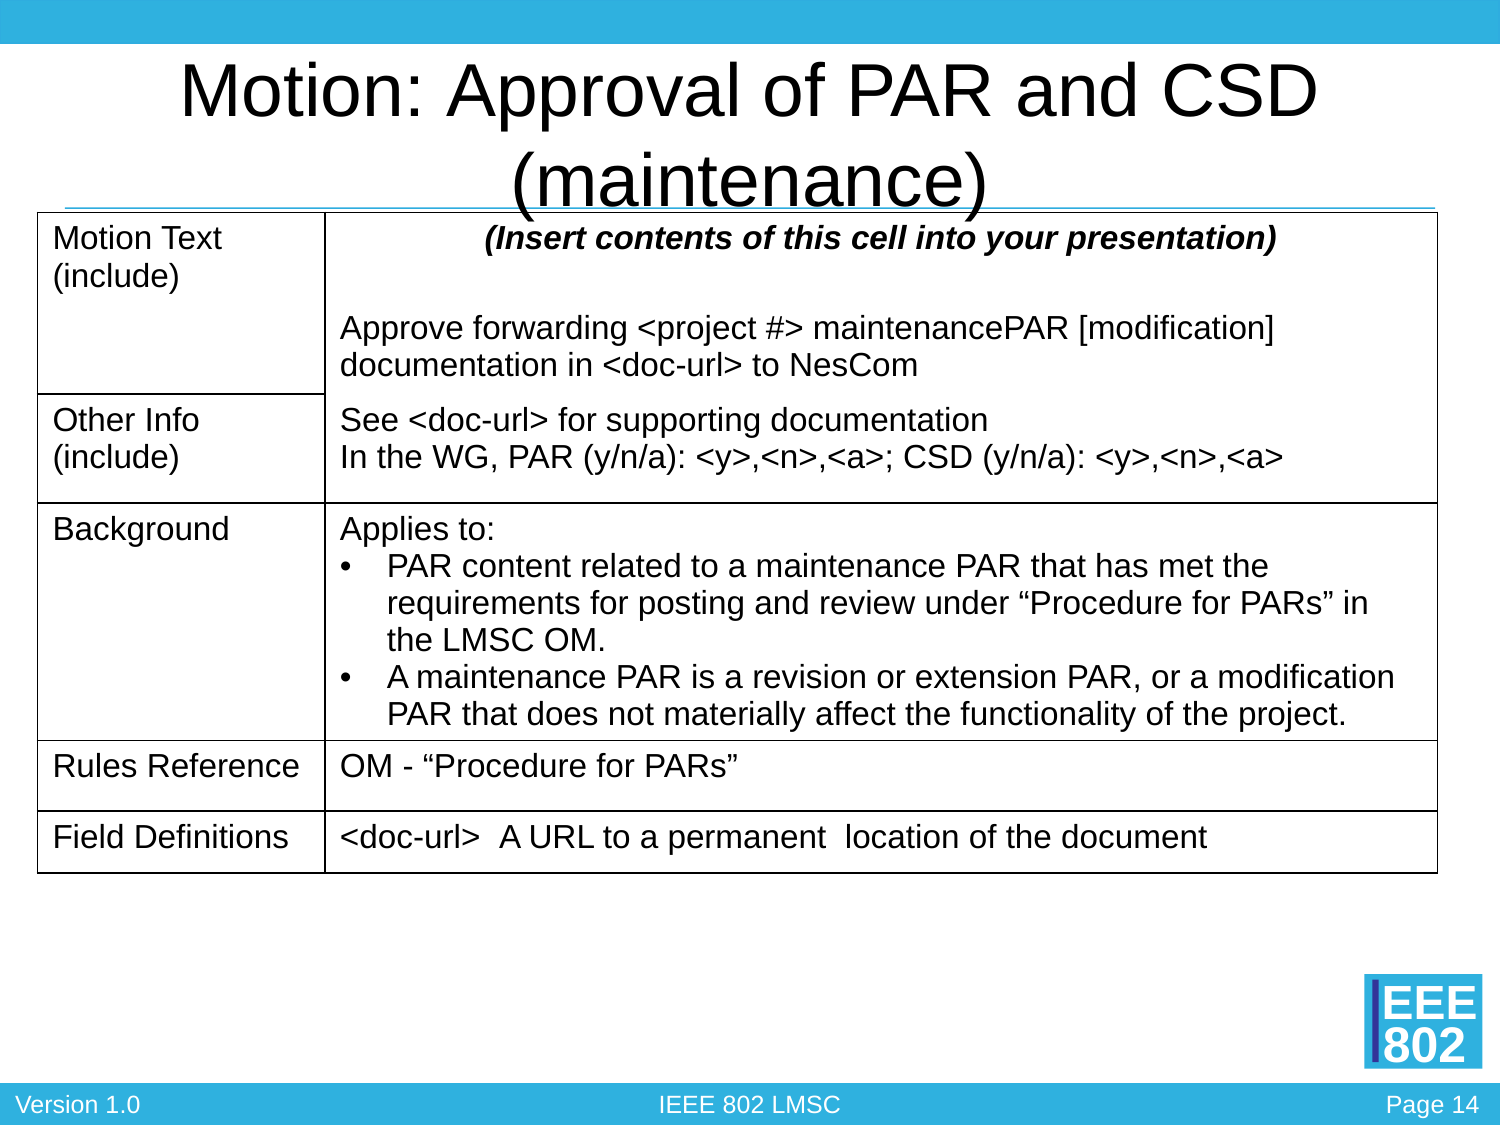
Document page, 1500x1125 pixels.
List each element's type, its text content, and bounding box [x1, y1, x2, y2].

table_cell Background [38, 504, 324, 740]
table_cell OM - “Procedure for PARs” [326, 741, 1437, 810]
table_cell Applies to: PAR content related to a maintenance PAR that has met the requirements for posting and review under “Procedure for PARs” in the LMSC OM. A maintenance PAR is a revision or extension PAR, or a modification PAR that does not materially affect the functionality of the project. [326, 504, 1437, 740]
table_cell Field Definitions [38, 812, 324, 872]
table_cell Other Info (include) [38, 395, 324, 502]
table_cell <doc-url> A URL to a permanent location of the document [326, 812, 1437, 872]
table_cell Rules Reference [38, 741, 324, 810]
table_cell See <doc-url> for supporting documentation In the WG, PAR (y/n/a): <y>,<n>,<a>; CSD (y/n/a): <y>,<n>,<a> [326, 394, 1437, 502]
title Motion: Approval of PAR and CSD (maintenance) [75, 66, 1425, 197]
table_header Motion Text (include) [38, 213, 324, 393]
table_header (Insert contents of this cell into your presentation) [326, 213, 1437, 302]
table_cell Approve forwarding <project #> maintenancePAR [modification] documentation in <doc-url> to NesCom [326, 302, 1437, 394]
